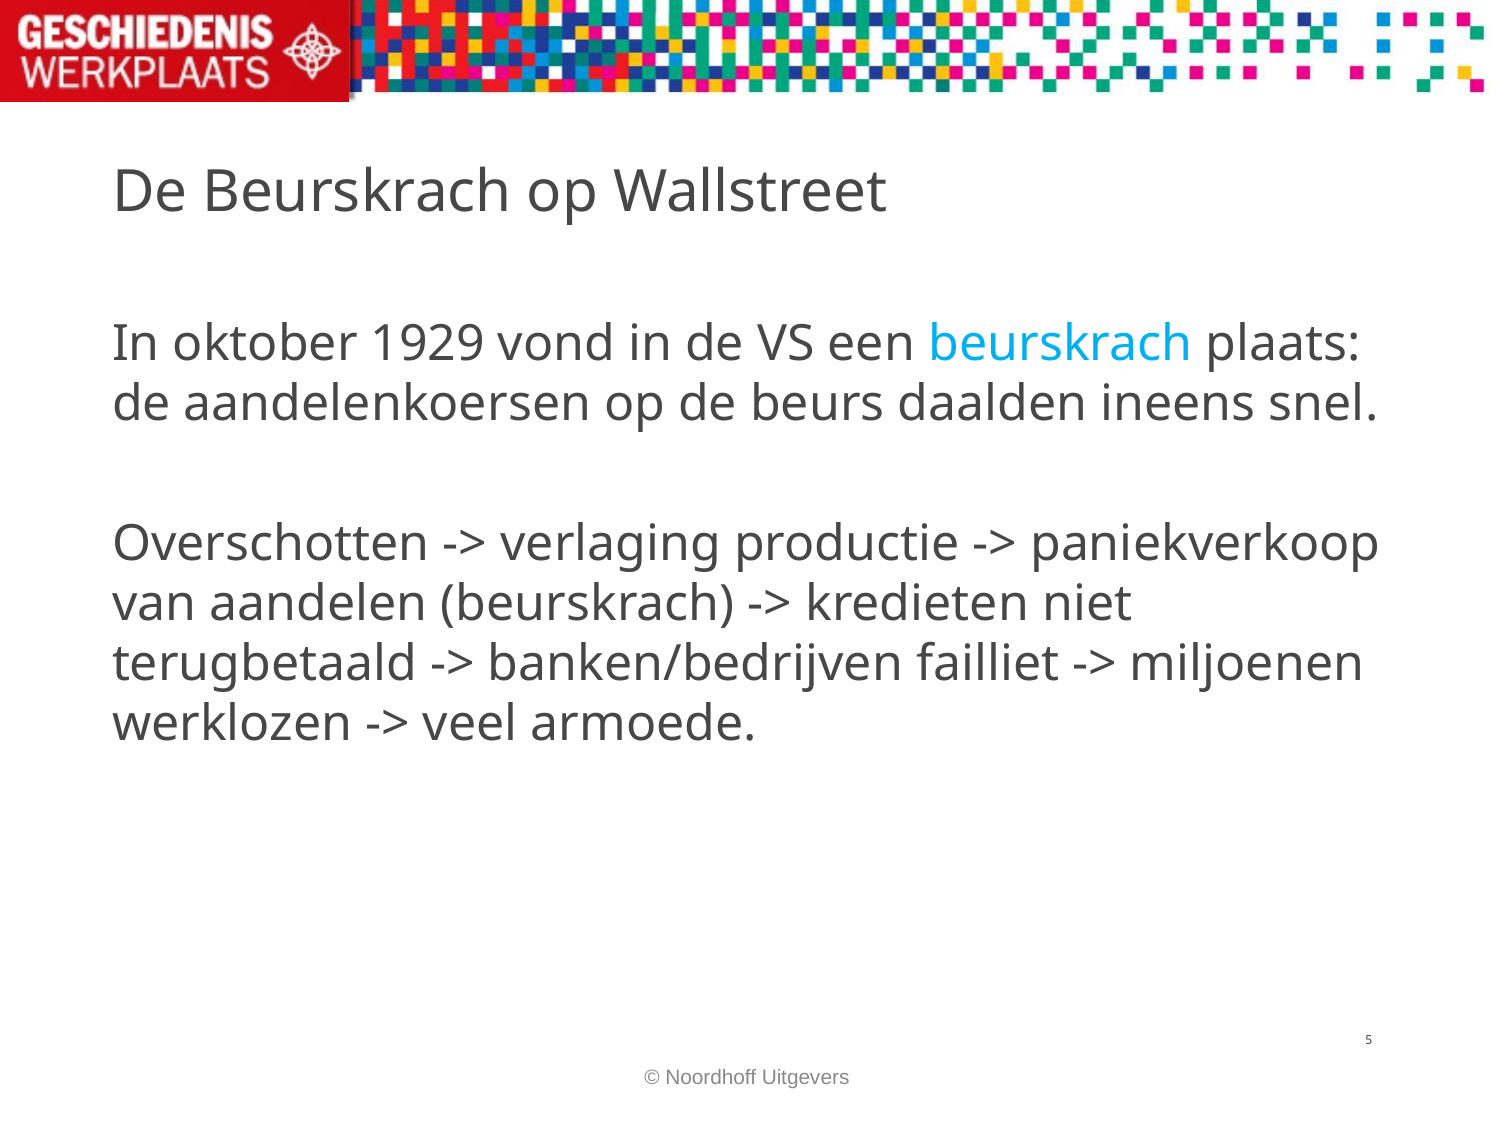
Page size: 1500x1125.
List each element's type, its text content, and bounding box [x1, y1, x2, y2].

list In oktober 1929 vond in de VS een beurskrach plaats: de aandelenkoersen op de beurs daalden ineens snel. Overschotten -> verlaging productie -> paniekverkoop van aandelen (beurskrach) -> kredieten niet terugbetaald -> banken/bedrijven failliet -> miljoenen werklozen -> veel armoede. [112, 302, 1409, 988]
text_box © Noordhoff Uitgevers [512, 1045, 988, 1106]
title De Beurskrach op Wallstreet [112, 145, 1401, 256]
picture [0, 0, 1500, 1125]
slide_number 5 [1325, 1025, 1388, 1063]
